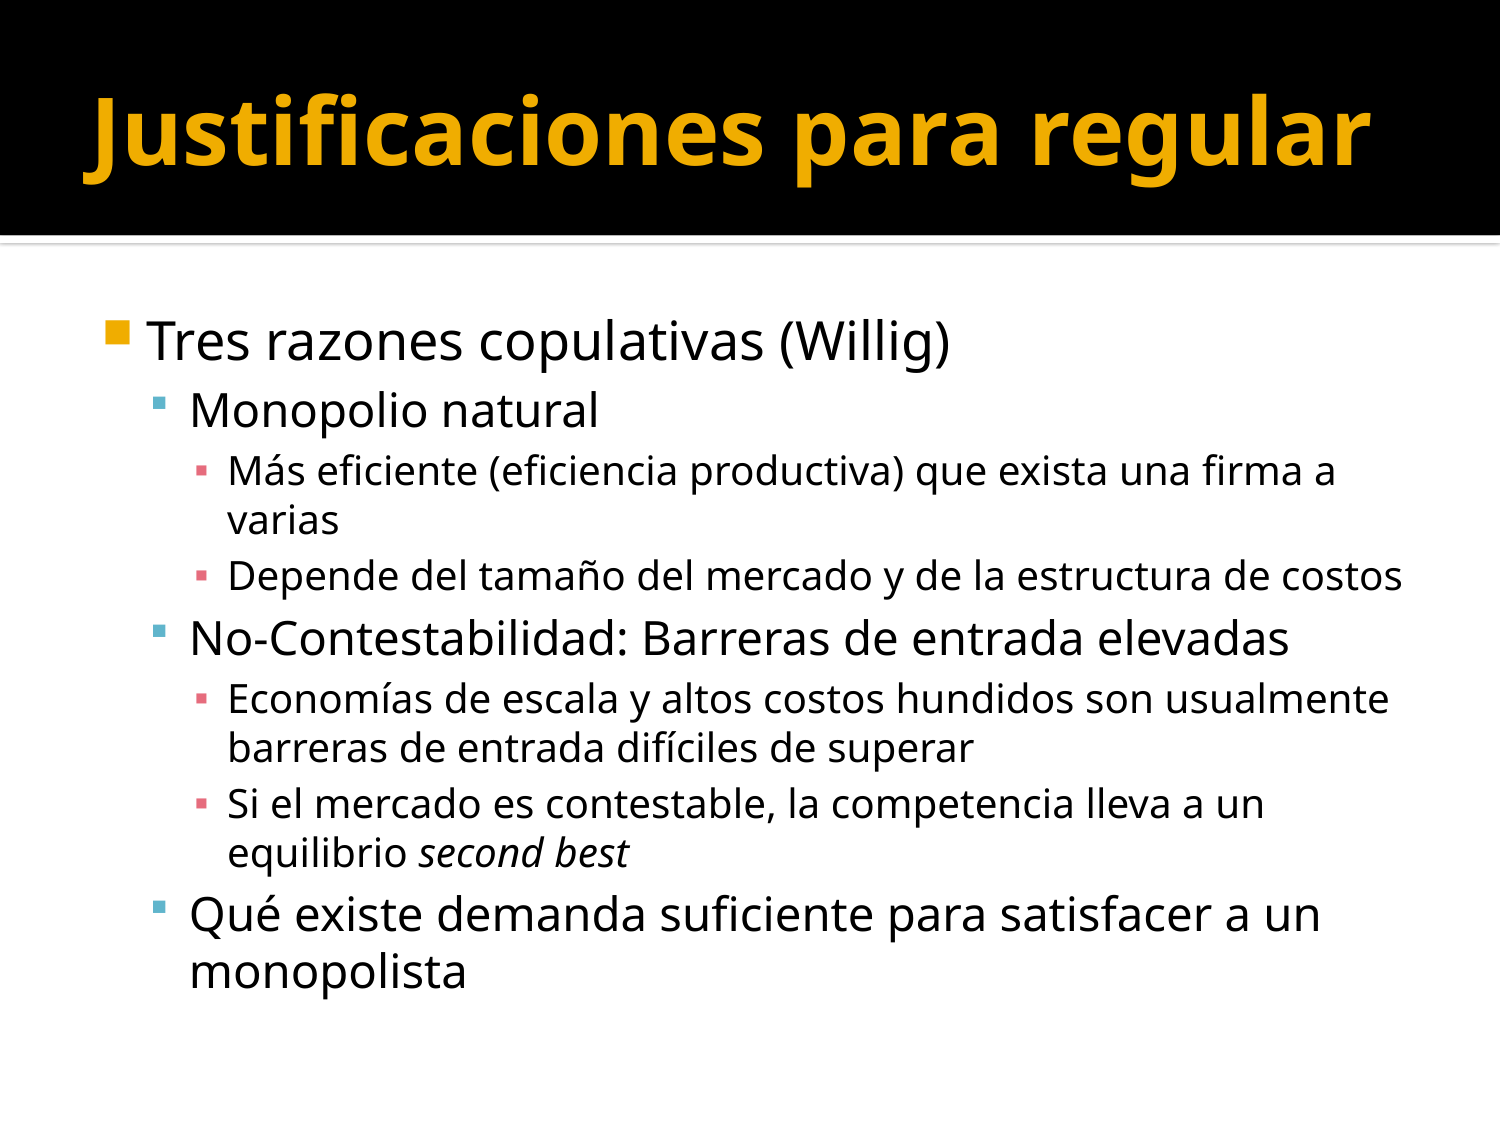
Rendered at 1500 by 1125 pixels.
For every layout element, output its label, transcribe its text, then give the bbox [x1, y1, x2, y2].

list Tres razones copulativas (Willig) Monopolio natural Más eficiente (eficiencia productiva) que exista una firma a varias Depende del tamaño del mercado y de la estructura de costos No-Contestabilidad: Barreras de entrada elevadas Economías de escala y altos costos hundidos son usualmente barreras de entrada difíciles de superar Si el mercado es contestable, la competencia lleva a un equilibrio second best Qué existe demanda suficiente para satisfacer a un monopolista [75, 291, 1425, 1050]
title Justificaciones para regular [75, 25, 1425, 231]
